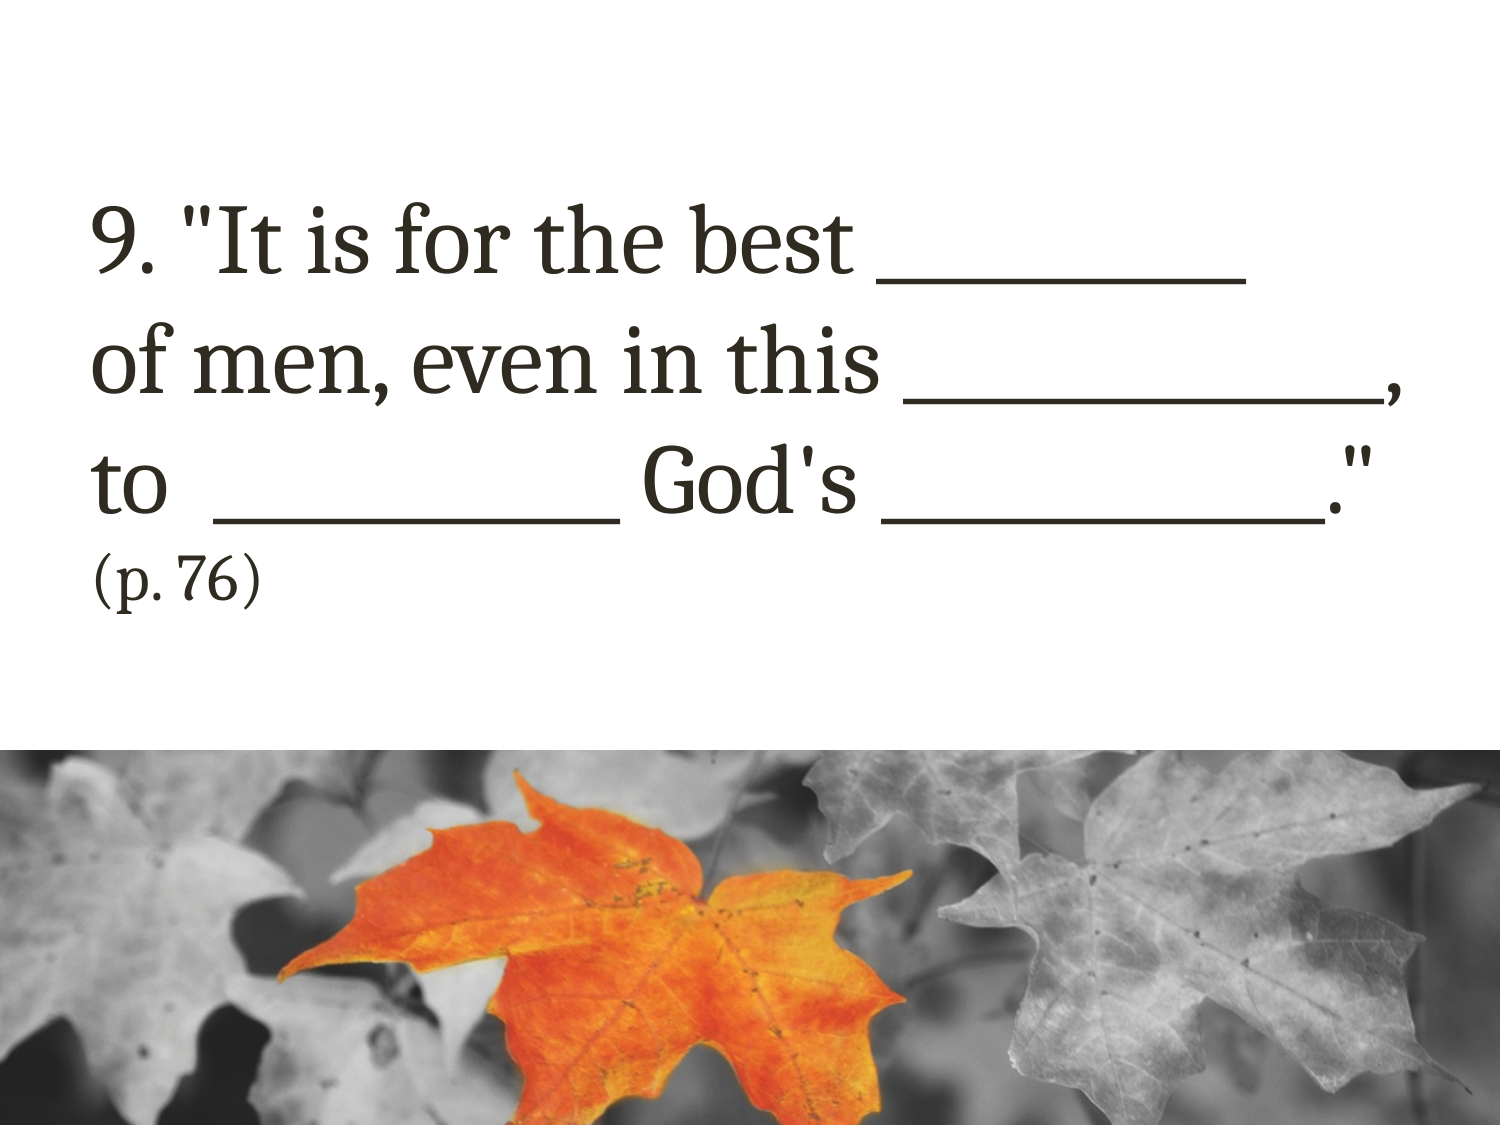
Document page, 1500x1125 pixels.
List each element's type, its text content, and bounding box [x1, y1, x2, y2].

title 9. "It is for the best __________ of men, even in this _____________, to ___________ God's ____________." (p. 76) [75, 99, 1438, 688]
picture [0, 749, 1500, 1125]
